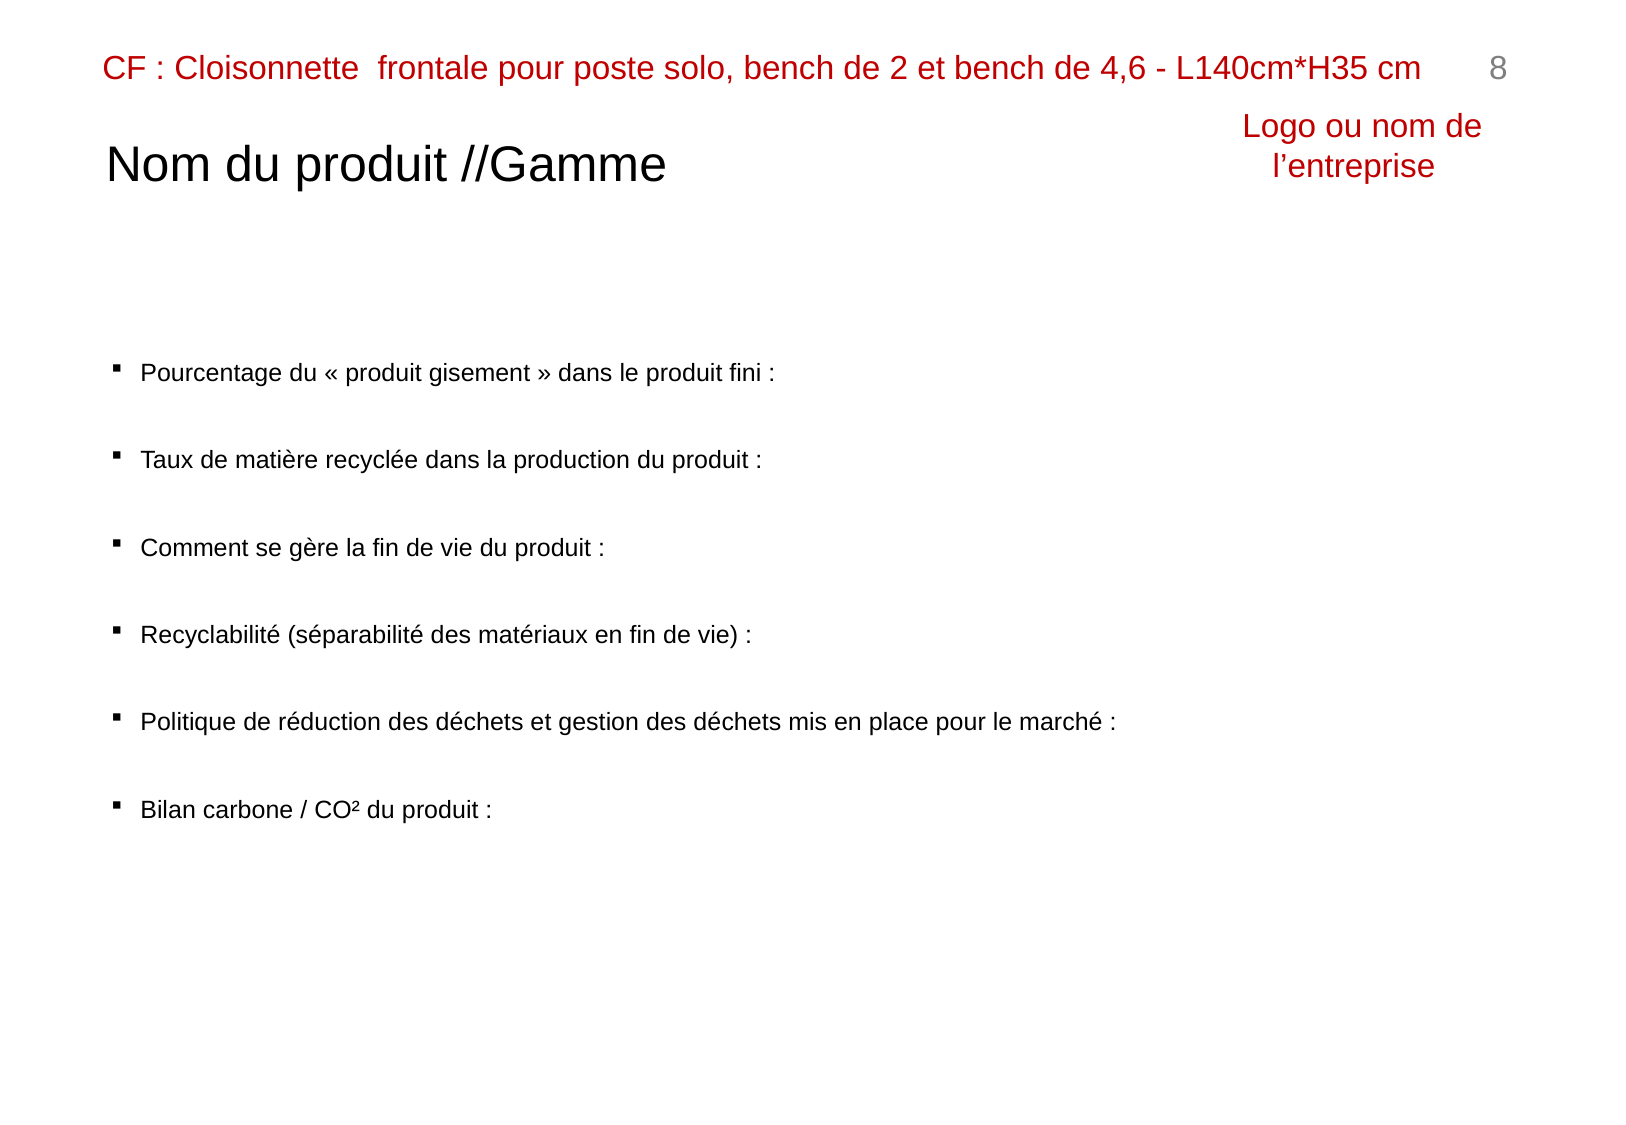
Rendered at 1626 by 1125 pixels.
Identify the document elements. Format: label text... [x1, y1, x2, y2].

title CF : Cloisonnette frontale pour poste solo, bench de 2 et bench de 4,6 - L140cm*H35 cm [102, 19, 1426, 109]
list Nom du produit //Gamme [91, 109, 1523, 215]
text_box Pourcentage du « produit gisement » dans le produit fini : Taux de matière recyclée dans la production du produit : Comment se gère la fin de vie du produit : Recyclabilité (séparabilité des matériaux en fin de vie) : Politique de réduction des déchets et gestion des déchets mis en place pour le marché : Bilan carbone / CO² du produit : [81, 304, 1333, 1067]
slide_number 8 [1426, 19, 1523, 91]
text_box Logo ou nom de l’entreprise [1141, 91, 1567, 197]
